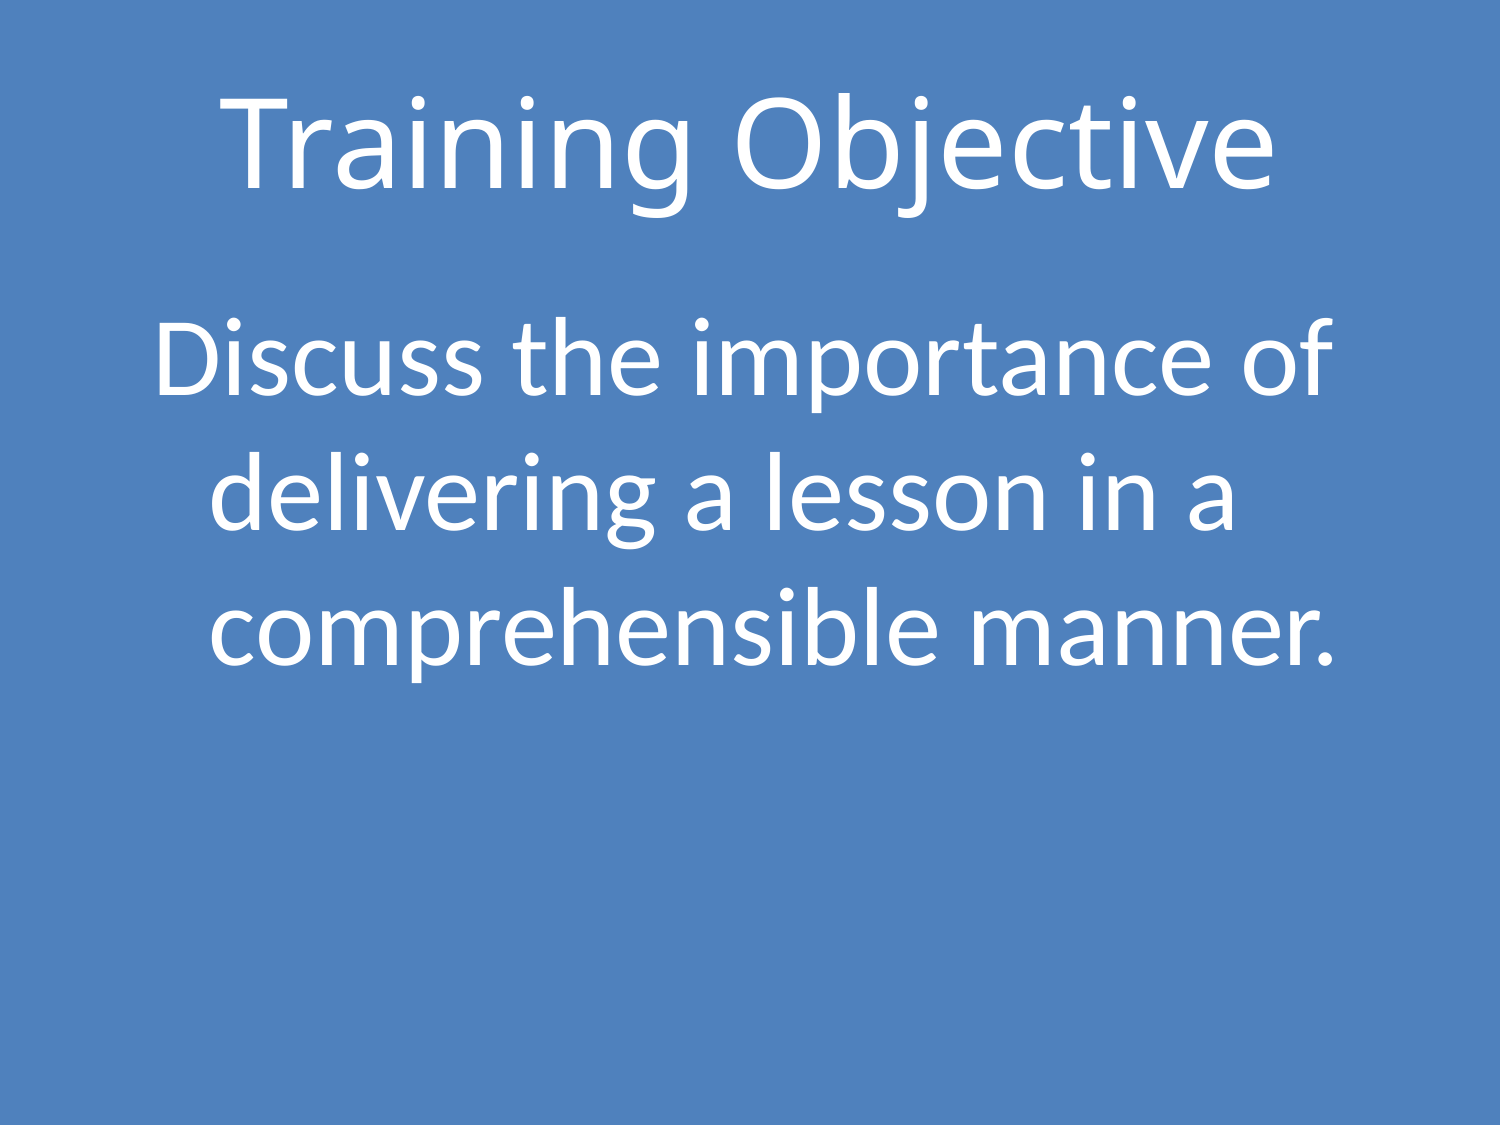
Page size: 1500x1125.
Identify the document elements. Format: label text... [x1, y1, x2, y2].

title Training Objective [75, 45, 1425, 233]
list Discuss the importance of delivering a lesson in a comprehensible manner. [137, 275, 1425, 1005]
